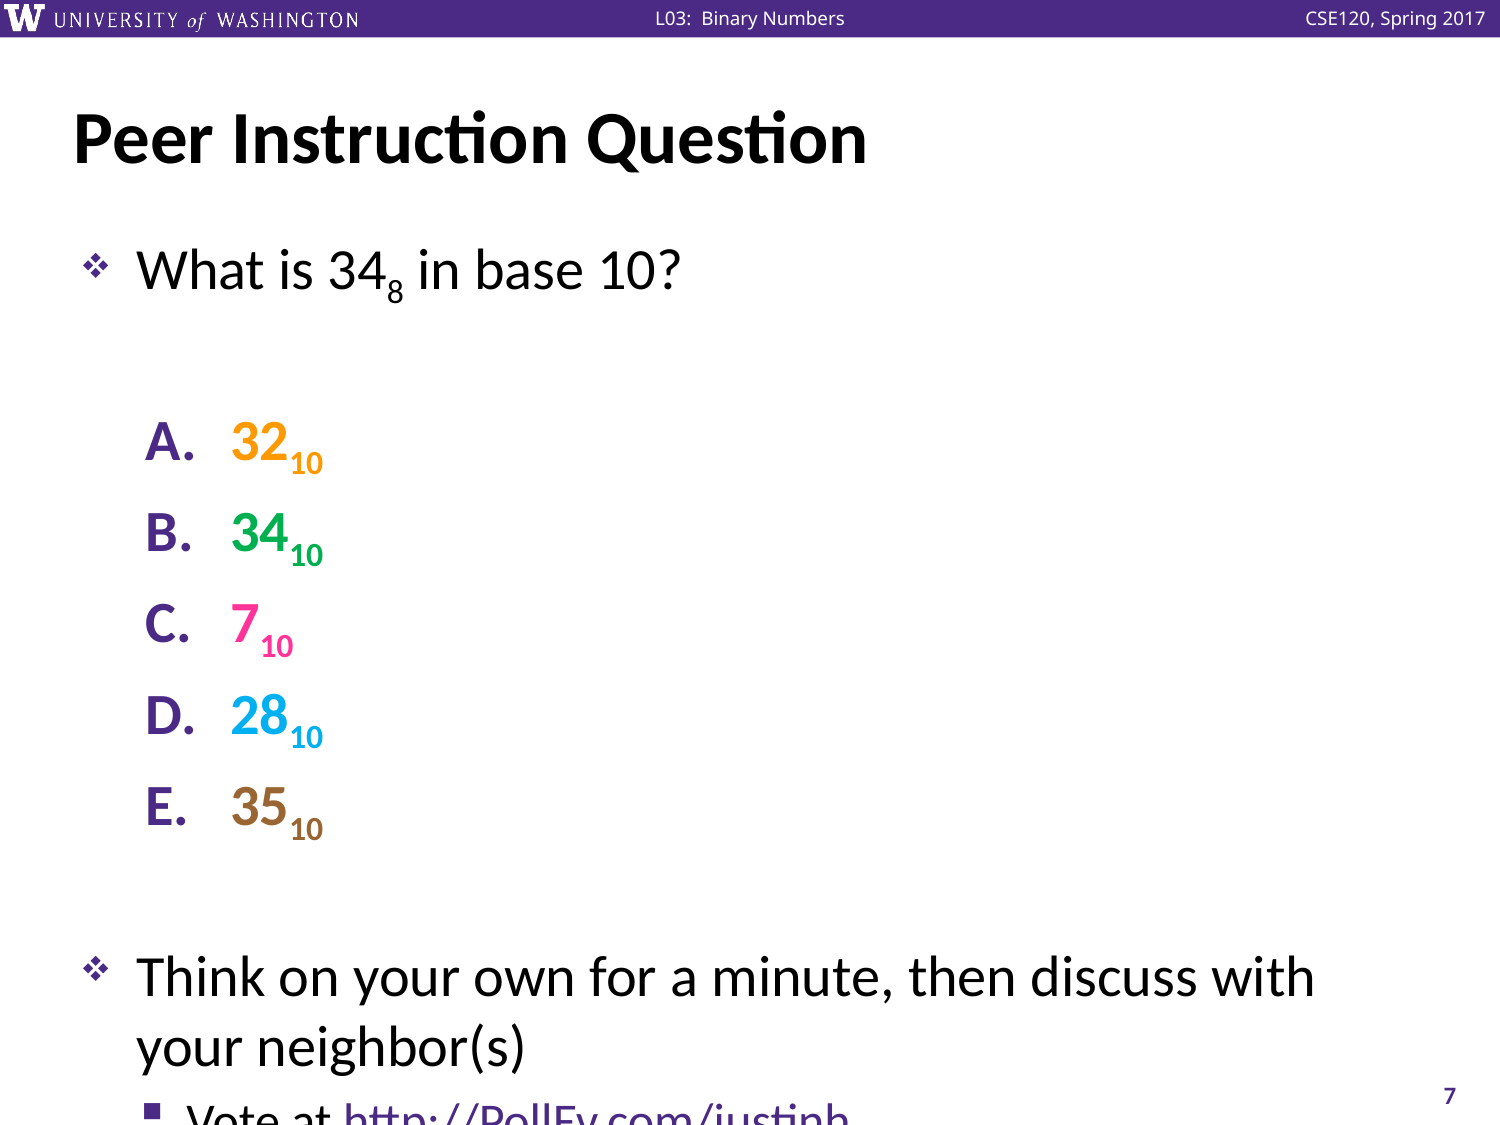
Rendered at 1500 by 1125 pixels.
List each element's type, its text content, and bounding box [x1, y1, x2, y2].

slide_number 7 [1400, 1065, 1500, 1125]
list What is 348 in base 10? 3210 3410 710 2810 3510 Think on your own for a minute, then discuss with your neighbor(s) Vote at http://PollEv.com/justinh [64, 223, 1438, 1040]
picture [4, 4, 358, 32]
title Peer Instruction Question [58, 71, 1438, 197]
